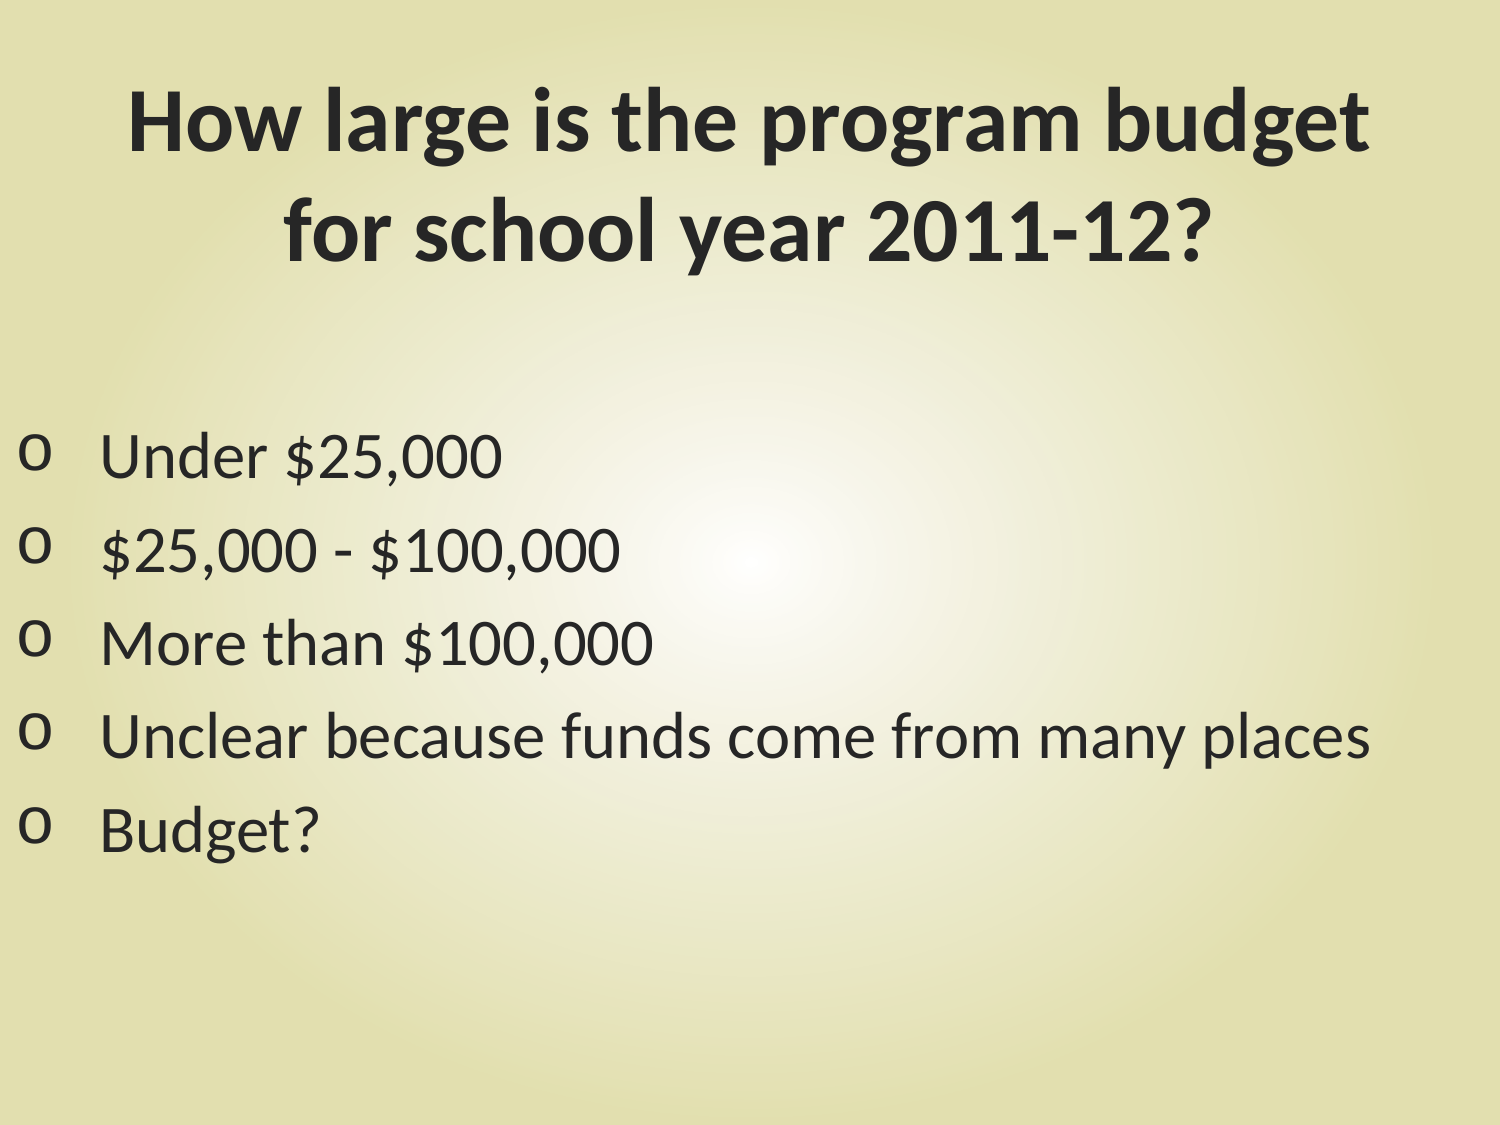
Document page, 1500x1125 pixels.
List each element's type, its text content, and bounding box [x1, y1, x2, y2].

title How large is the program budget for school year 2011-12? [75, 76, 1425, 264]
picture [0, 0, 1500, 1125]
list Under $25,000 $25,000 - $100,000 More than $100,000 Unclear because funds come from many places Budget? [0, 404, 1470, 837]
